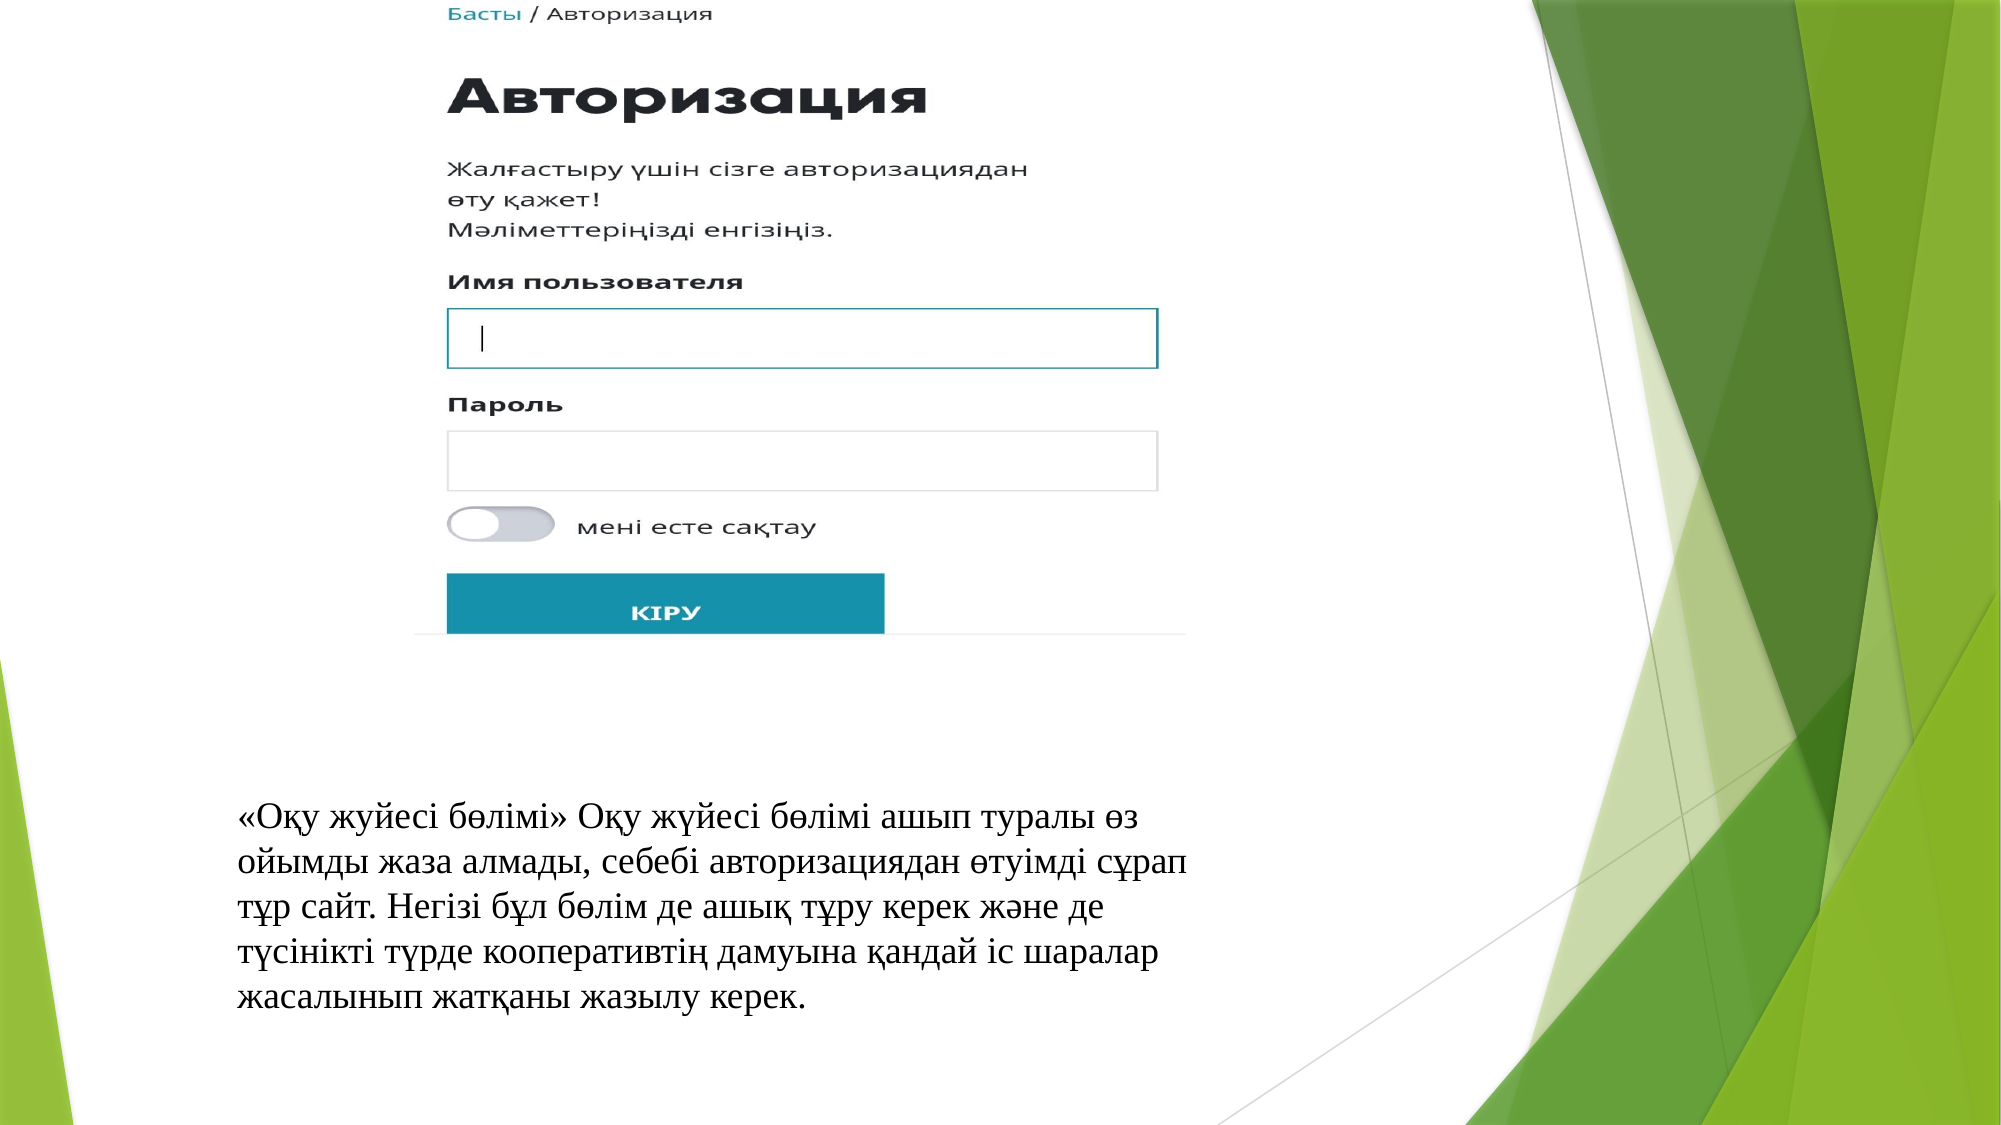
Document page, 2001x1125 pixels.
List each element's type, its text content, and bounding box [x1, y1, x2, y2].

picture [413, 0, 1186, 641]
text_box «Оқу жуйесі бөлімі» Оқу жүйесі бөлімі ашып туралы өз ойымды жаза алмады, себебі авторизациядан өтуімді сұрап тұр сайт. Негізі бұл бөлім де ашық тұру керек және де түсінікті түрде кооперативтің дамуына қандай іс шаралар жасалынып жатқаны жазылу керек. [222, 783, 1238, 1023]
